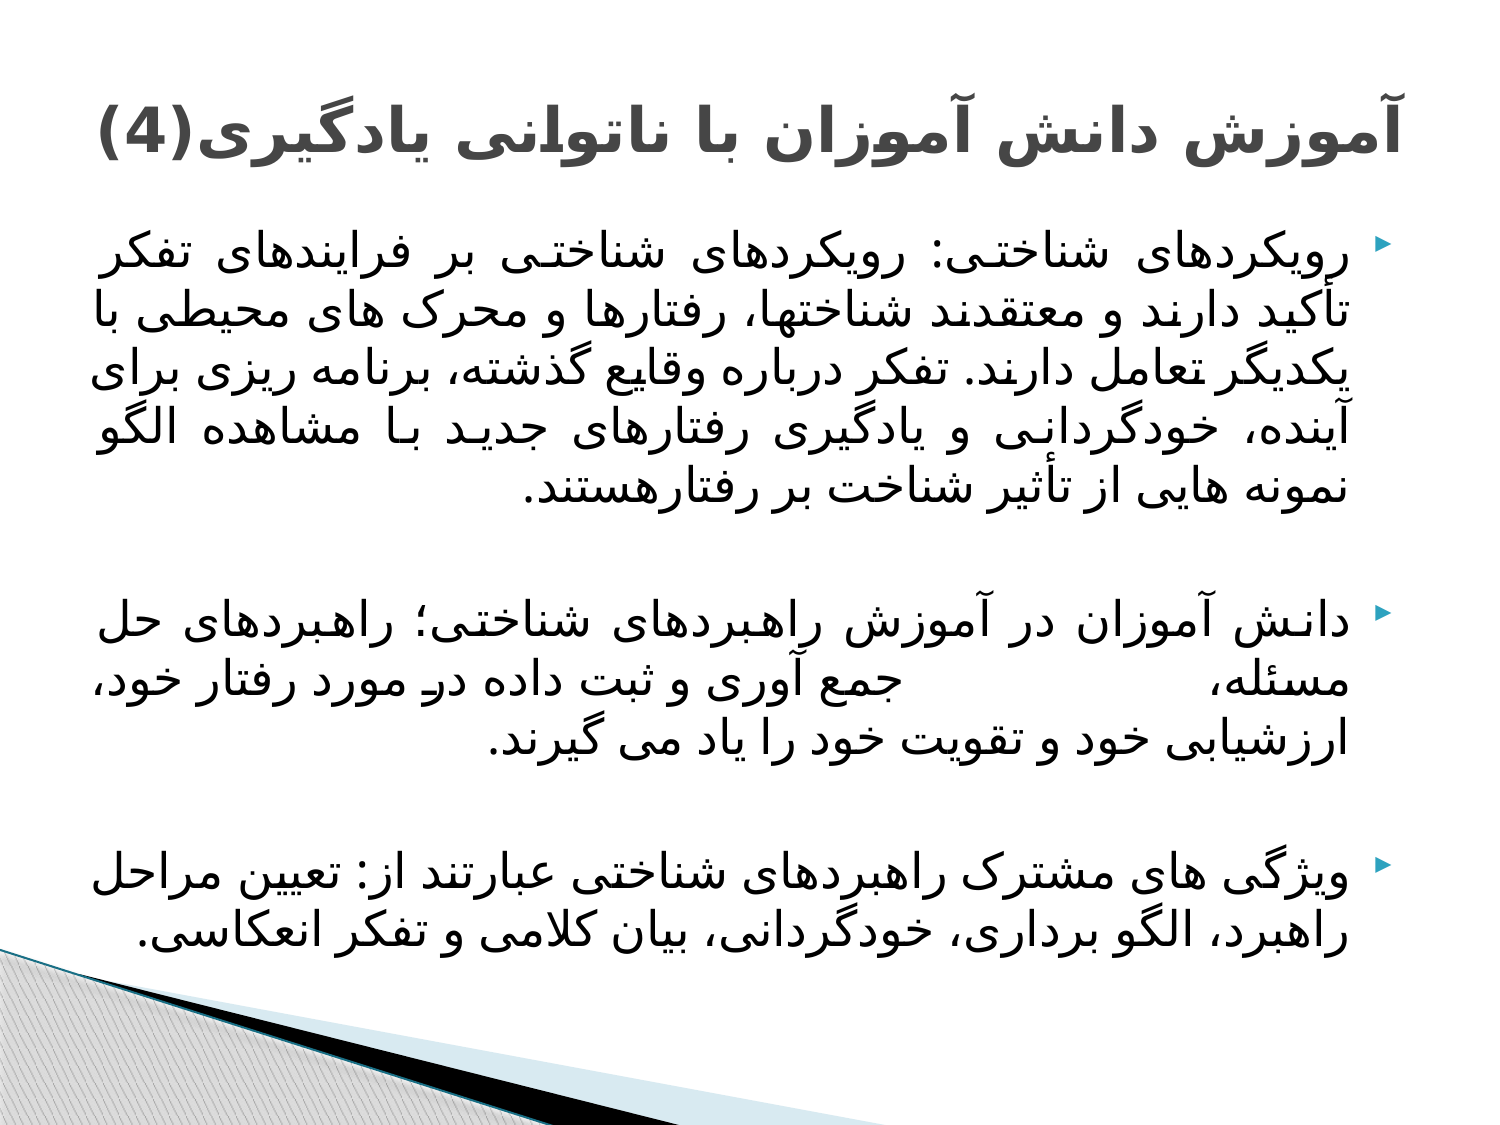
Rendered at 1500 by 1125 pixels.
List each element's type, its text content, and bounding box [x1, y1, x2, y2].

title آموزش دانش آموزان با ناتوانی یادگیری(4) [75, 45, 1425, 211]
list رویکردهای شناختی: رویکردهای شناختی بر فرایندهای تفکر تأکید دارند و معتقدند شناختها، رفتارها و محرک های محیطی با یکدیگر تعامل دارند. تفکر درباره وقایع گذشته، برنامه ریزی برای آینده، خودگردانی و یادگیری رفتارهای جدید با مشاهده الگو نمونه هایی از تأثیر شناخت بر رفتارهستند. دانش آموزان در آموزش راهبردهای شناختی؛ راهبردهای حل مسئله، جمع آوری و ثبت داده در مورد رفتار خود، ارزشیابی خود و تقویت خود را یاد می گیرند. ویژگی های مشترک راهبردهای شناختی عبارتند از: تعیین مراحل راهبرد، الگو برداری، خودگردانی، بیان کلامی و تفکر انعکاسی. [75, 211, 1425, 986]
